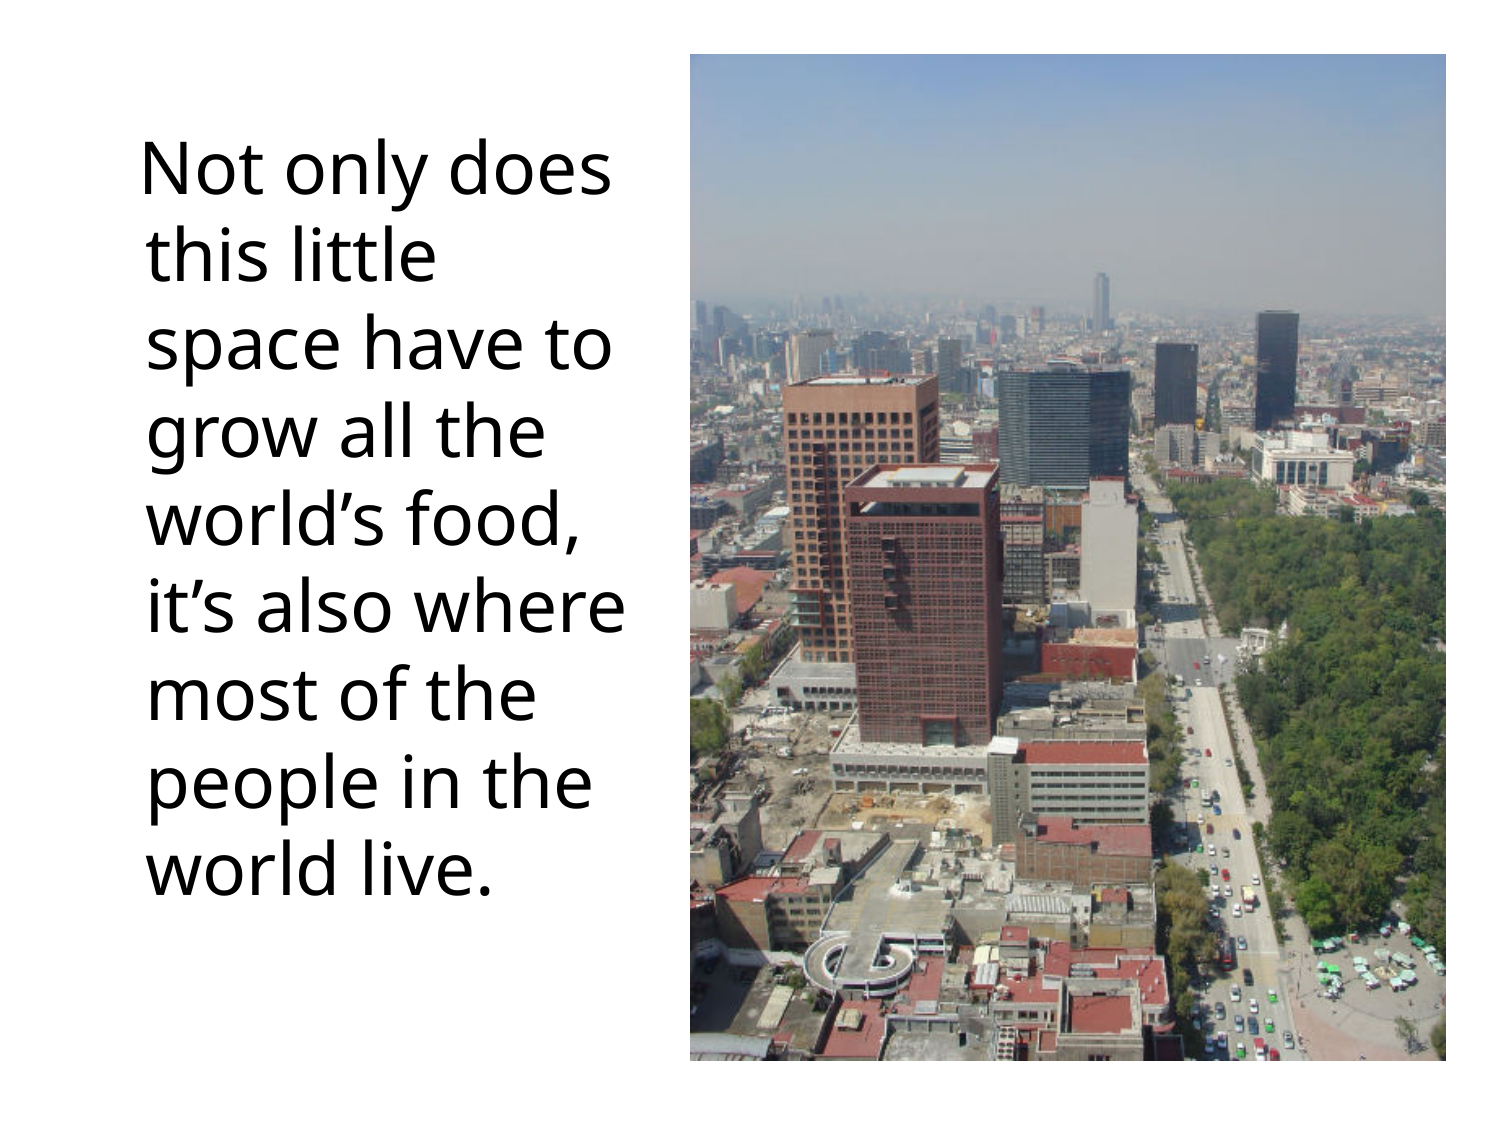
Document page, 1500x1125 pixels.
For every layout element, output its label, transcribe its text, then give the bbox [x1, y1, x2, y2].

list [690, 54, 1446, 1061]
list Not only does this little space have to grow all the world’s food, it’s also where most of the people in the world live. [76, 113, 656, 1059]
